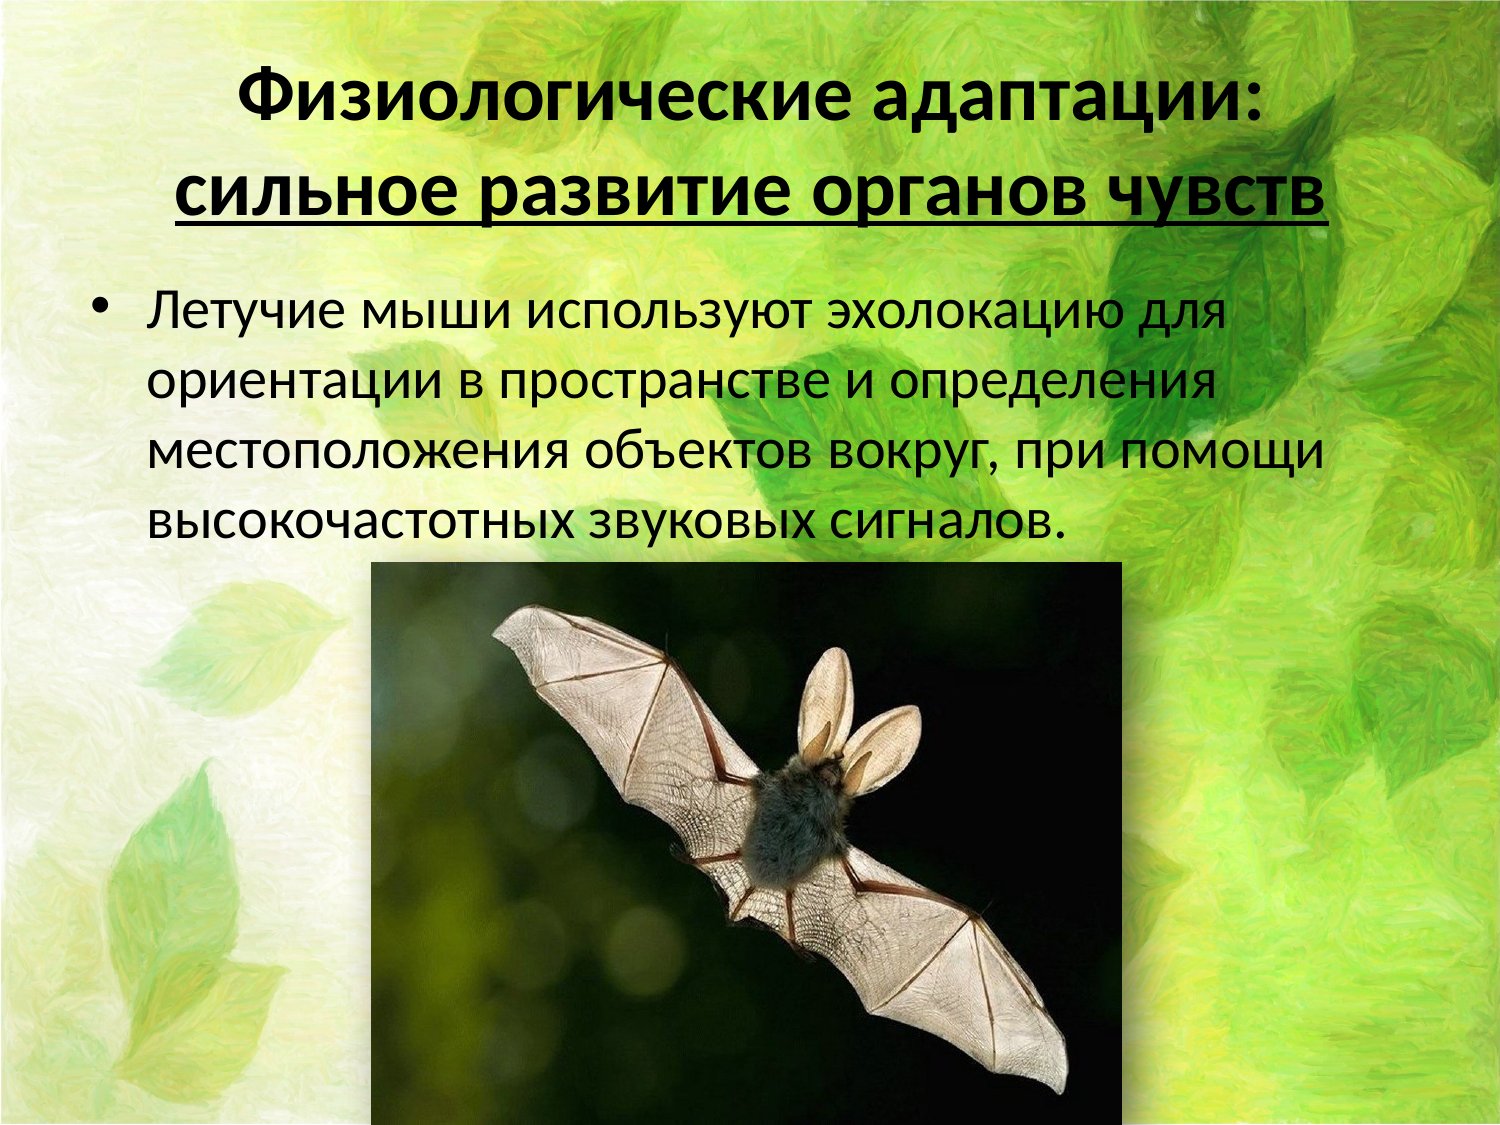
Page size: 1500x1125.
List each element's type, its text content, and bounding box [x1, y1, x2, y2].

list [371, 562, 1123, 1125]
title Физиологические адаптации: сильное развитие органов чувств [76, 30, 1427, 242]
list Летучие мыши используют эхолокацию для ориентации в пространстве и определения местоположения объектов вокруг, при помощи высокочастотных звуковых сигналов. [75, 262, 1436, 622]
